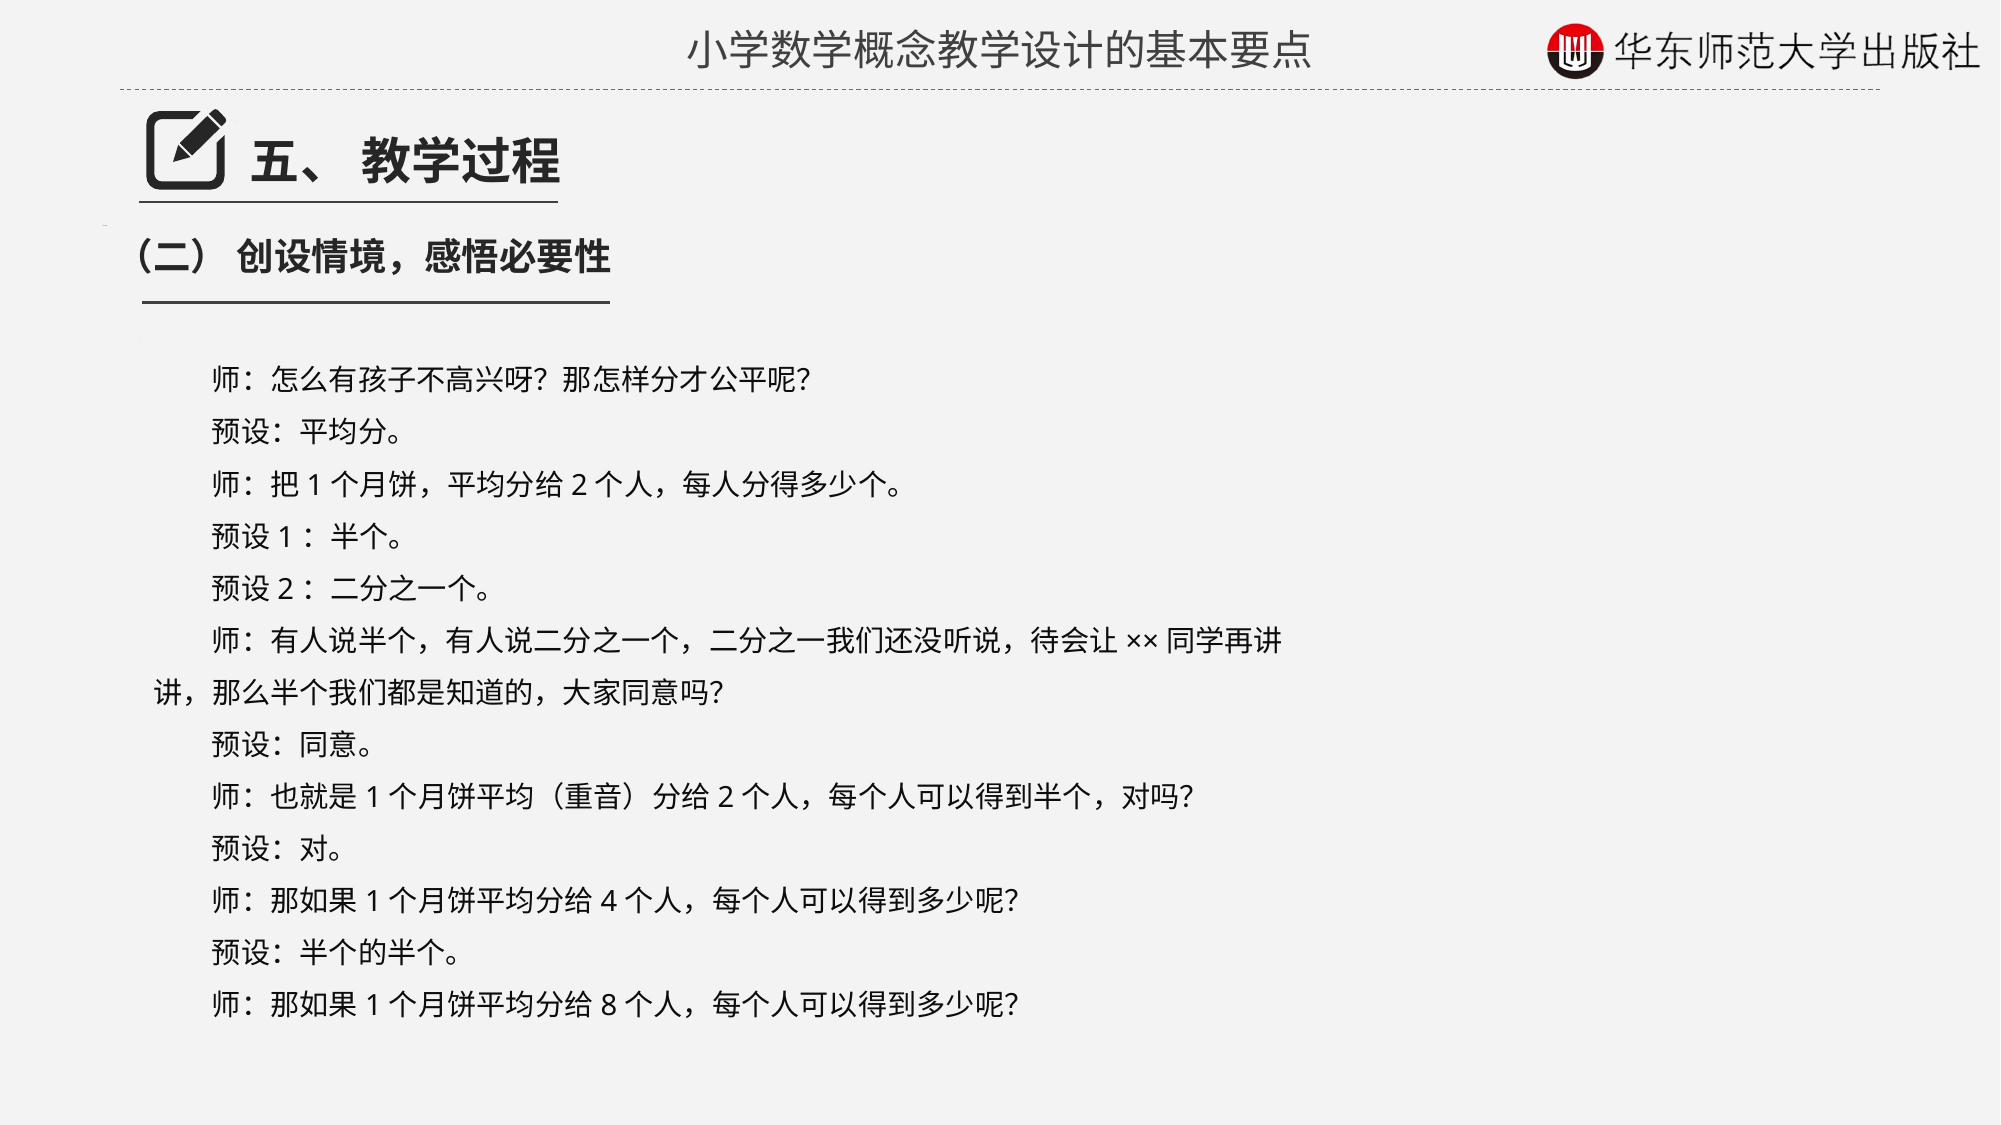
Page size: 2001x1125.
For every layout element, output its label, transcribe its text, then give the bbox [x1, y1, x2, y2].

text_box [1536, 13, 1989, 83]
text_box 小学数学概念教学设计的基本要点 [680, 23, 1320, 74]
text_box （二） 创设情境，感悟必要性 [101, 225, 692, 286]
text_box [208, 109, 227, 127]
text_box 师：怎么有孩子不高兴呀？那怎样分才公平呢？ 预设：平均分。 师：把1个月饼，平均分给2个人，每人分得多少个。 预设1：半个。 预设2：二分之一个。 师：有人说半个，有人说二分之一个，二分之一我们还没听说，待会让××同学再讲讲，那么半个我们都是知道的，大家同意吗？ 预设：同意。 师：也就是1个月饼平均（重音）分给2个人，每个人可以得到半个，对吗？ 预设：对。 师：那如果1个月饼平均分给4个人，每个人可以得到多少呢？ 预设：半个的半个。 师：那如果1个月饼平均分给8个人，每个人可以得到多少呢？ [138, 337, 1320, 1029]
text_box 五、 教学过程 [235, 121, 1147, 197]
text_box [146, 111, 225, 190]
